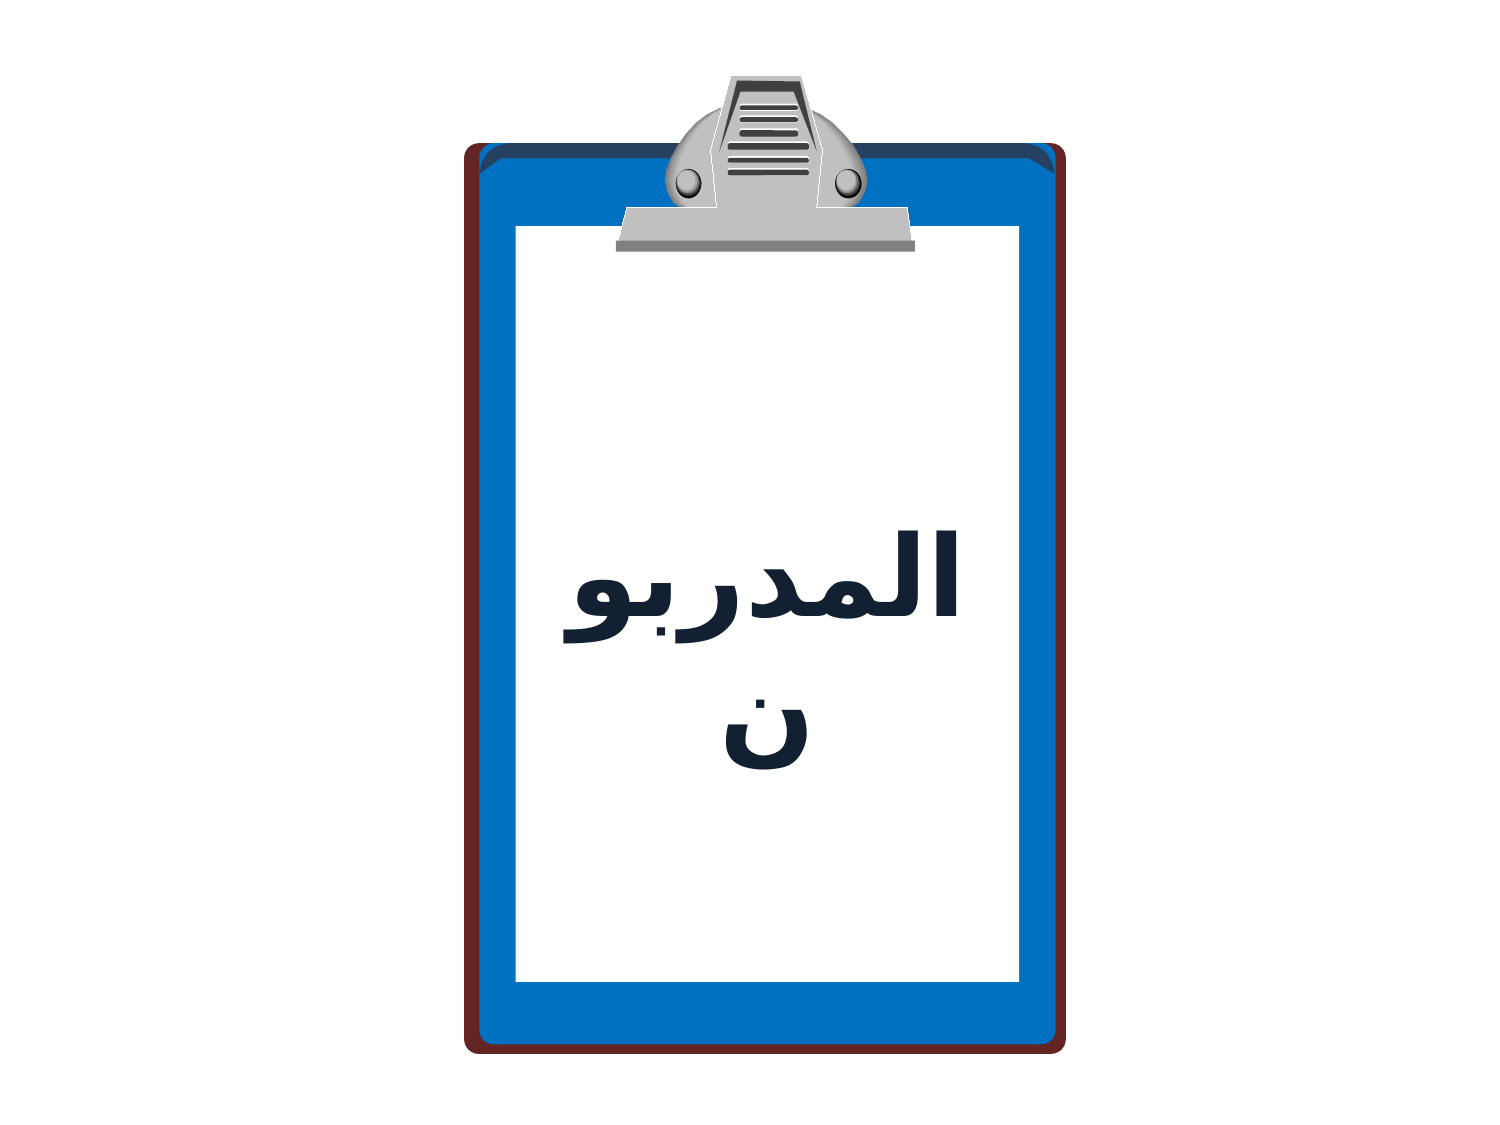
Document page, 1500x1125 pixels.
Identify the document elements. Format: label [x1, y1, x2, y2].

text_box [463, 74, 1067, 1056]
